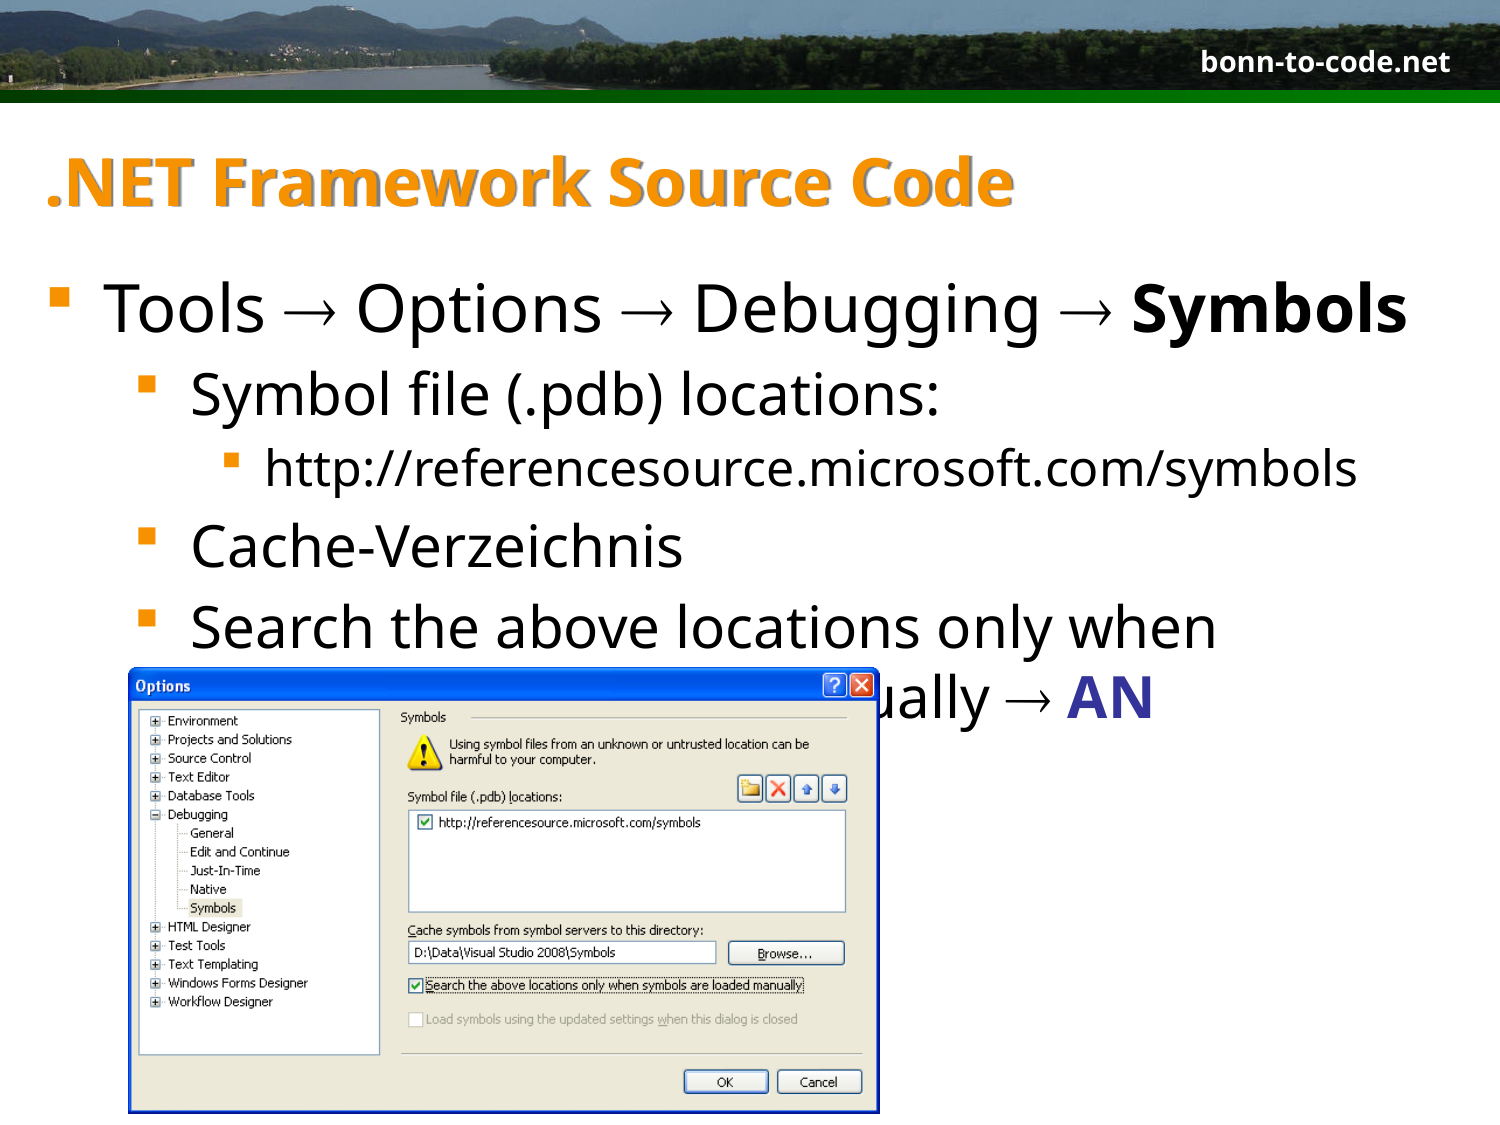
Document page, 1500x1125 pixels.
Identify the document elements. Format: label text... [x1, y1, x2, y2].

picture [0, 0, 1500, 90]
title .NET Framework Source Code [29, 101, 1471, 257]
picture [128, 667, 880, 1114]
list Tools  Options  Debugging  Symbols Symbol file (.pdb) locations: http://referencesource.microsoft.com/symbols Cache-Verzeichnis Search the above locations only when symbols are loaded manually  AN [29, 257, 1471, 1114]
